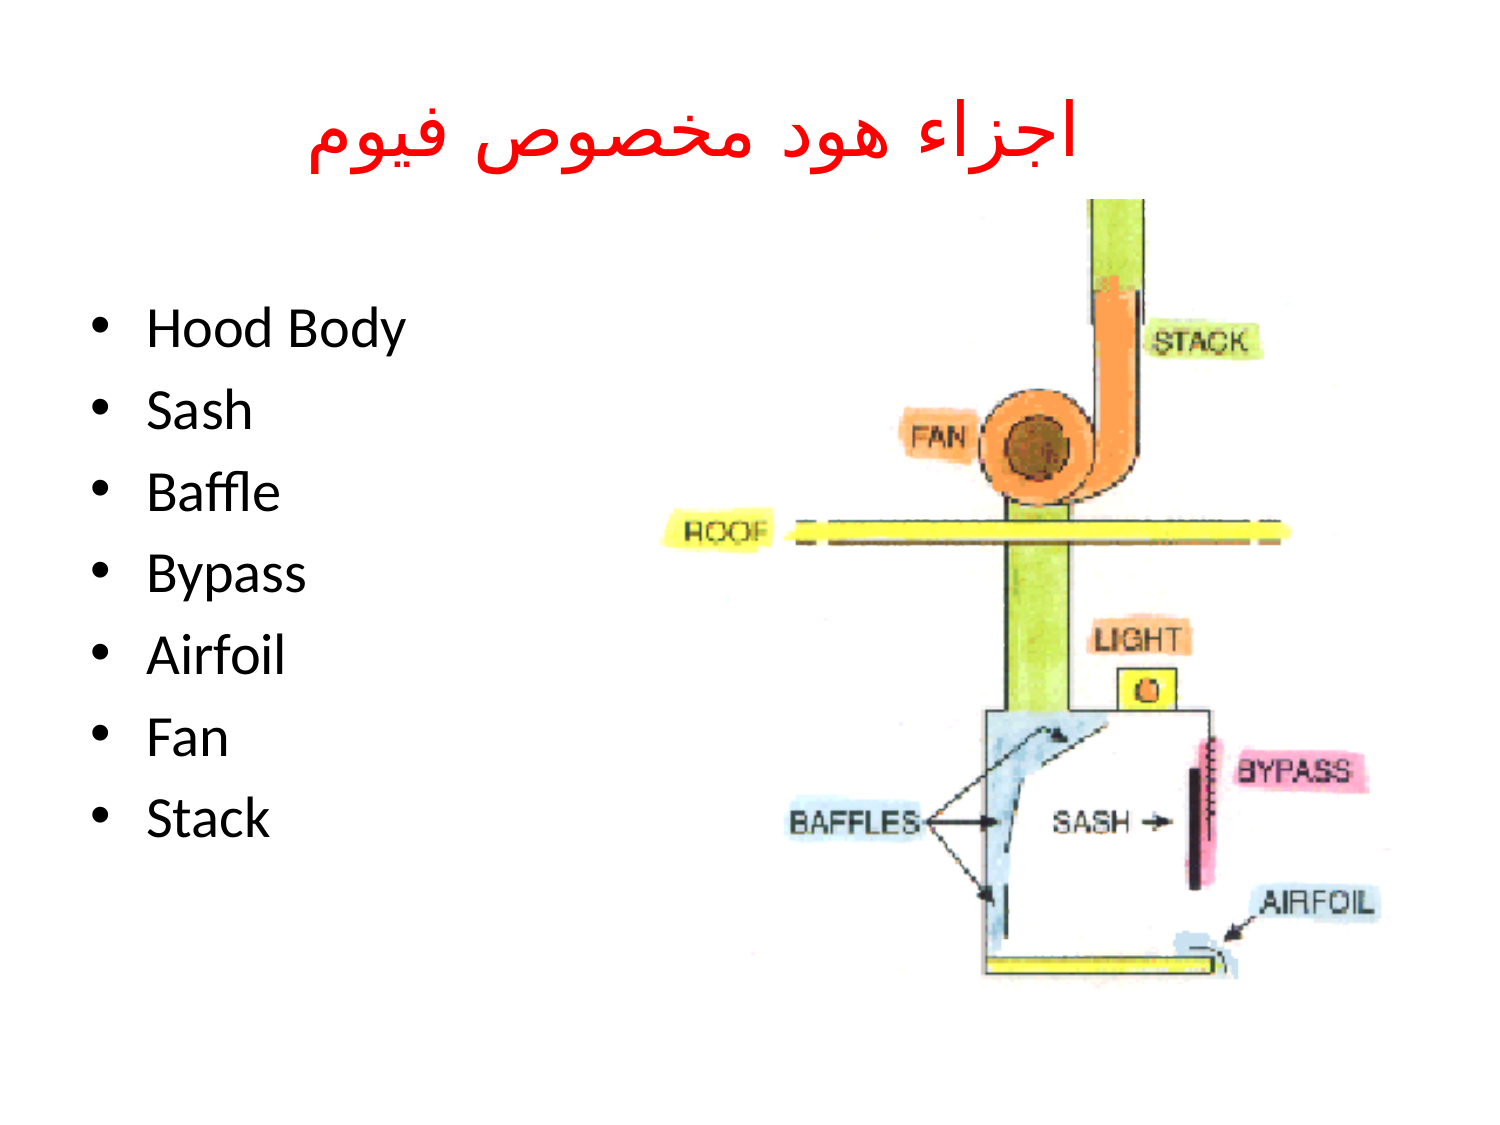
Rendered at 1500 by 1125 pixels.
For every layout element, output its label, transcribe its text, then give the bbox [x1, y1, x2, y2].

title اجزاء هود مخصوص فیوم [75, 20, 1313, 233]
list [653, 199, 1401, 1013]
list Hood Body Sash Baffle Bypass Airfoil Fan Stack [75, 282, 648, 1006]
